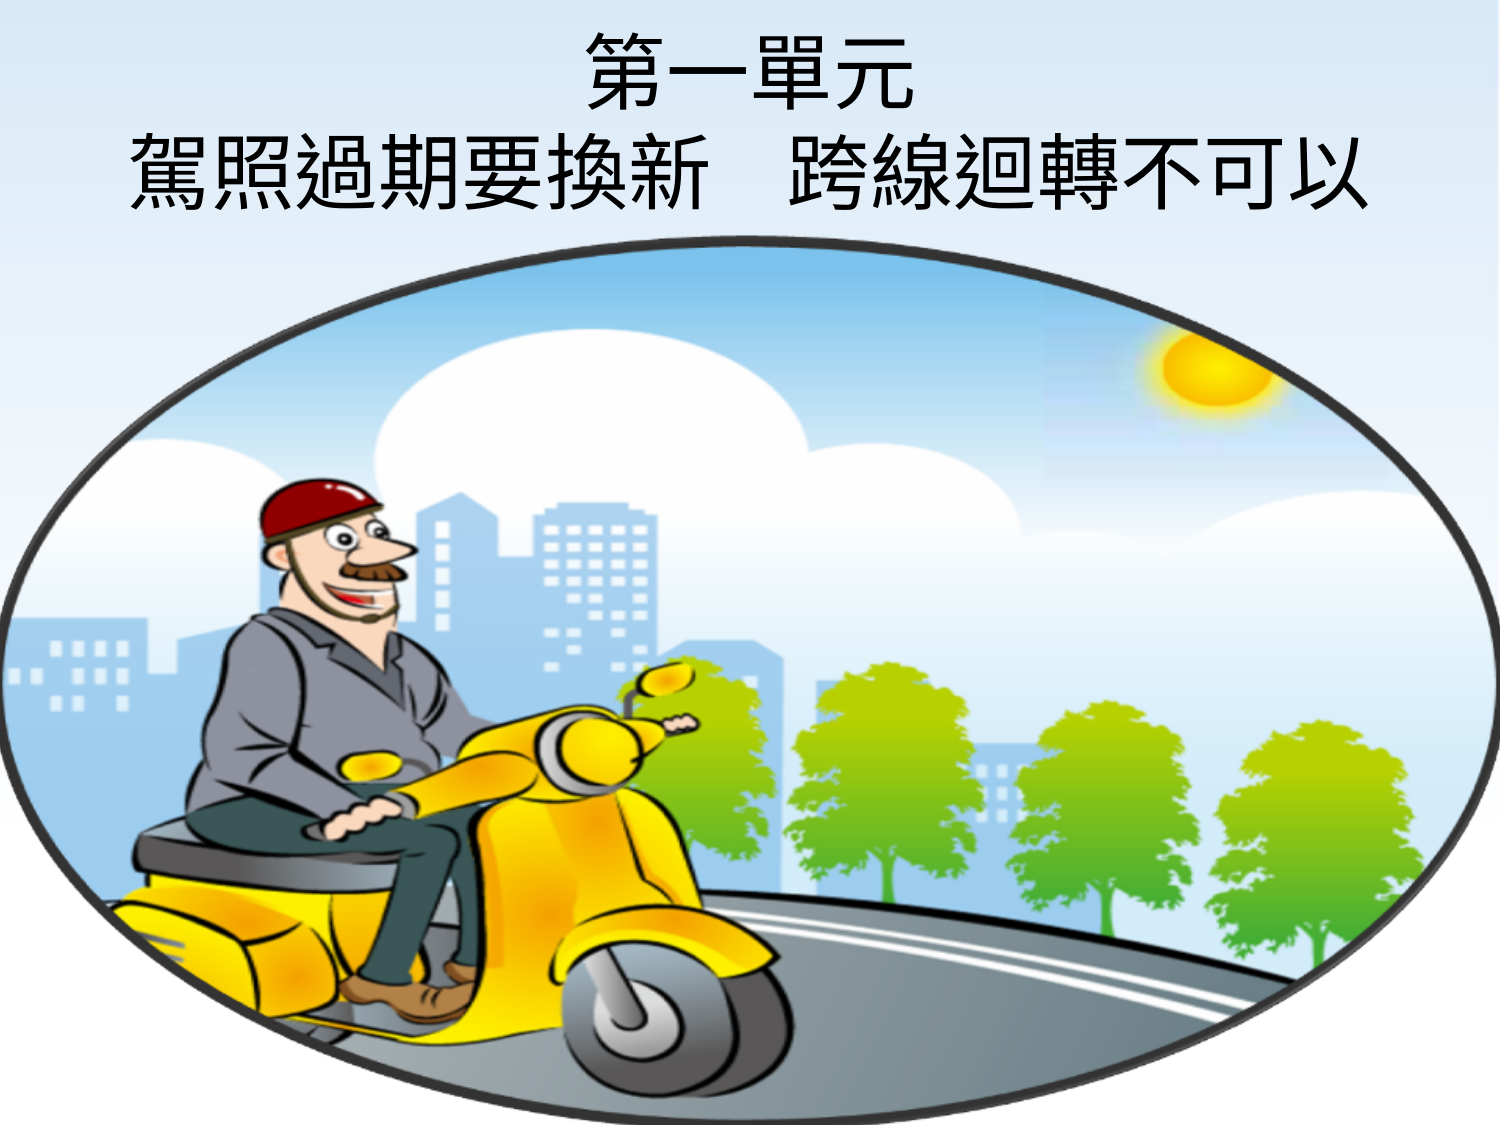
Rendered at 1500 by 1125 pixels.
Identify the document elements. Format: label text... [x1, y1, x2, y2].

picture [0, 0, 1500, 1125]
title 第一單元 駕照過期要換新 跨線迴轉不可以 [111, 0, 1388, 233]
